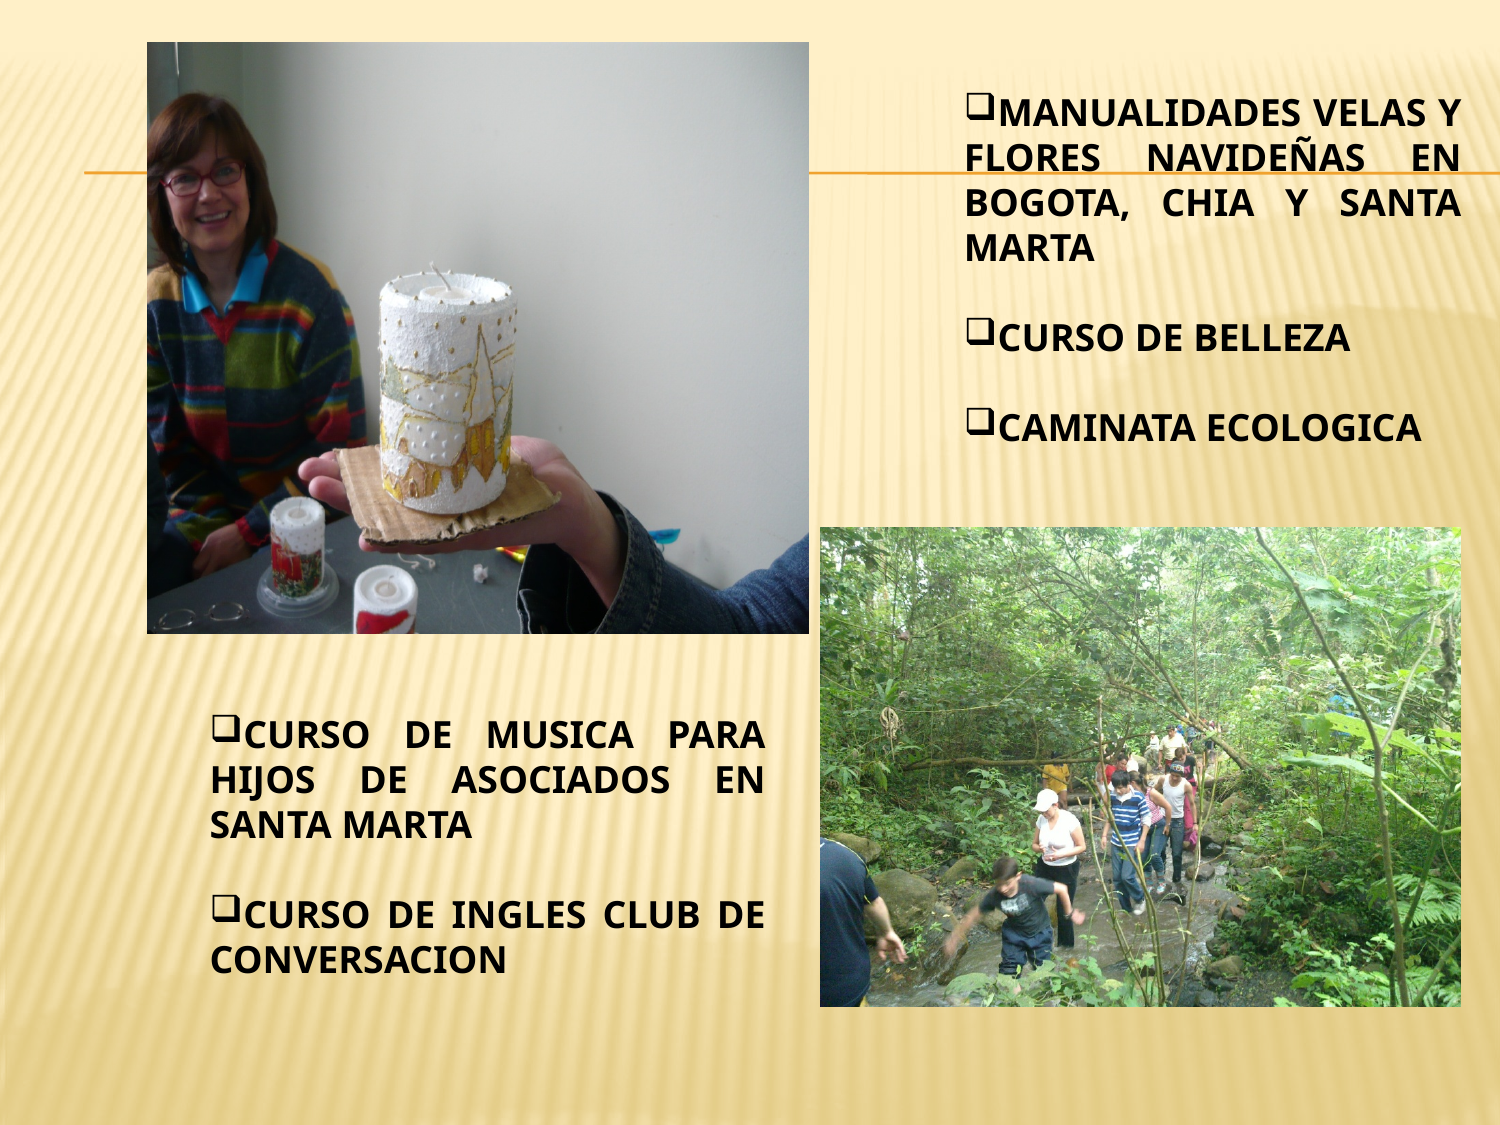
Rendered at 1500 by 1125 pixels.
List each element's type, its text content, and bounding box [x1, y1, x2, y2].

text_box MANUALIDADES VELAS Y FLORES NAVIDEÑAS EN BOGOTA, CHIA Y SANTA MARTA CURSO DE BELLEZA CAMINATA ECOLOGICA [949, 81, 1477, 547]
text_box CURSO DE MUSICA PARA HIJOS DE ASOCIADOS EN SANTA MARTA CURSO DE INGLES CLUB DE CONVERSACION [194, 704, 781, 989]
picture [147, 42, 810, 634]
picture [820, 526, 1462, 1008]
